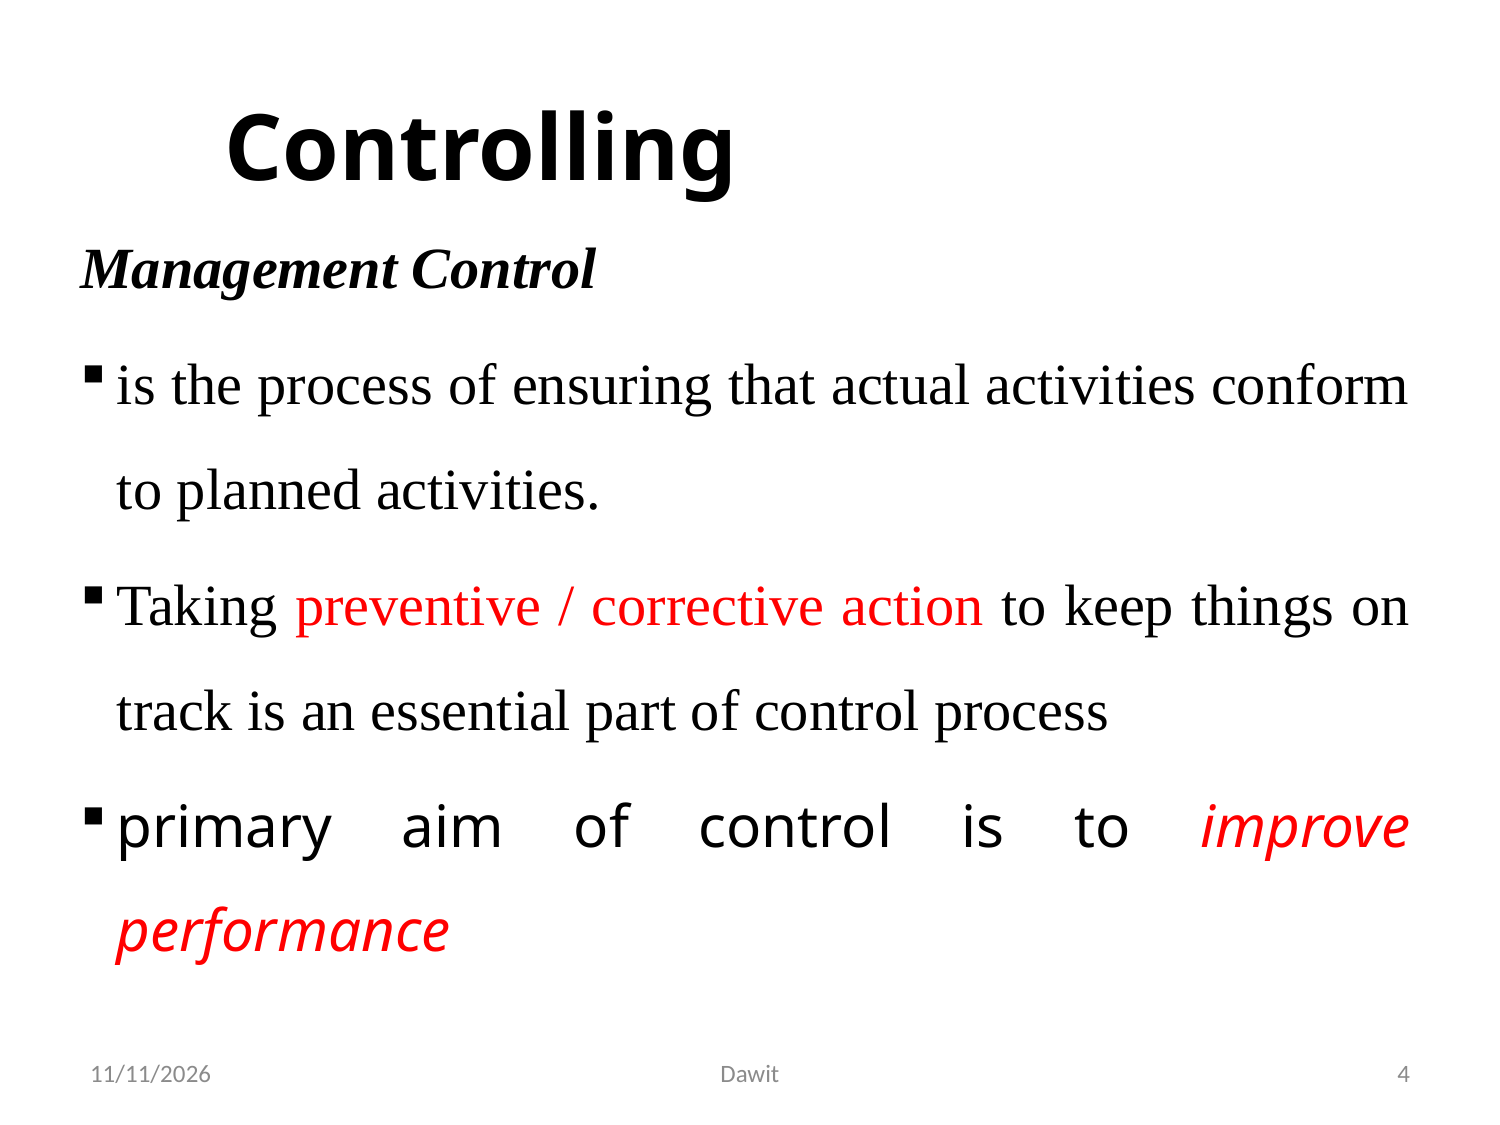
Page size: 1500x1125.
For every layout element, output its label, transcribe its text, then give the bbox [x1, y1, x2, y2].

footer Dawit [512, 1042, 988, 1103]
title Controlling [50, 87, 913, 200]
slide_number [75, 1042, 425, 1103]
list Management Control is the process of ensuring that actual activities conform to planned activities. Taking preventive / corrective action to keep things on track is an essential part of control process primary aim of control is to improve performance [64, 222, 1425, 1031]
slide_number 4 [1074, 1042, 1425, 1103]
